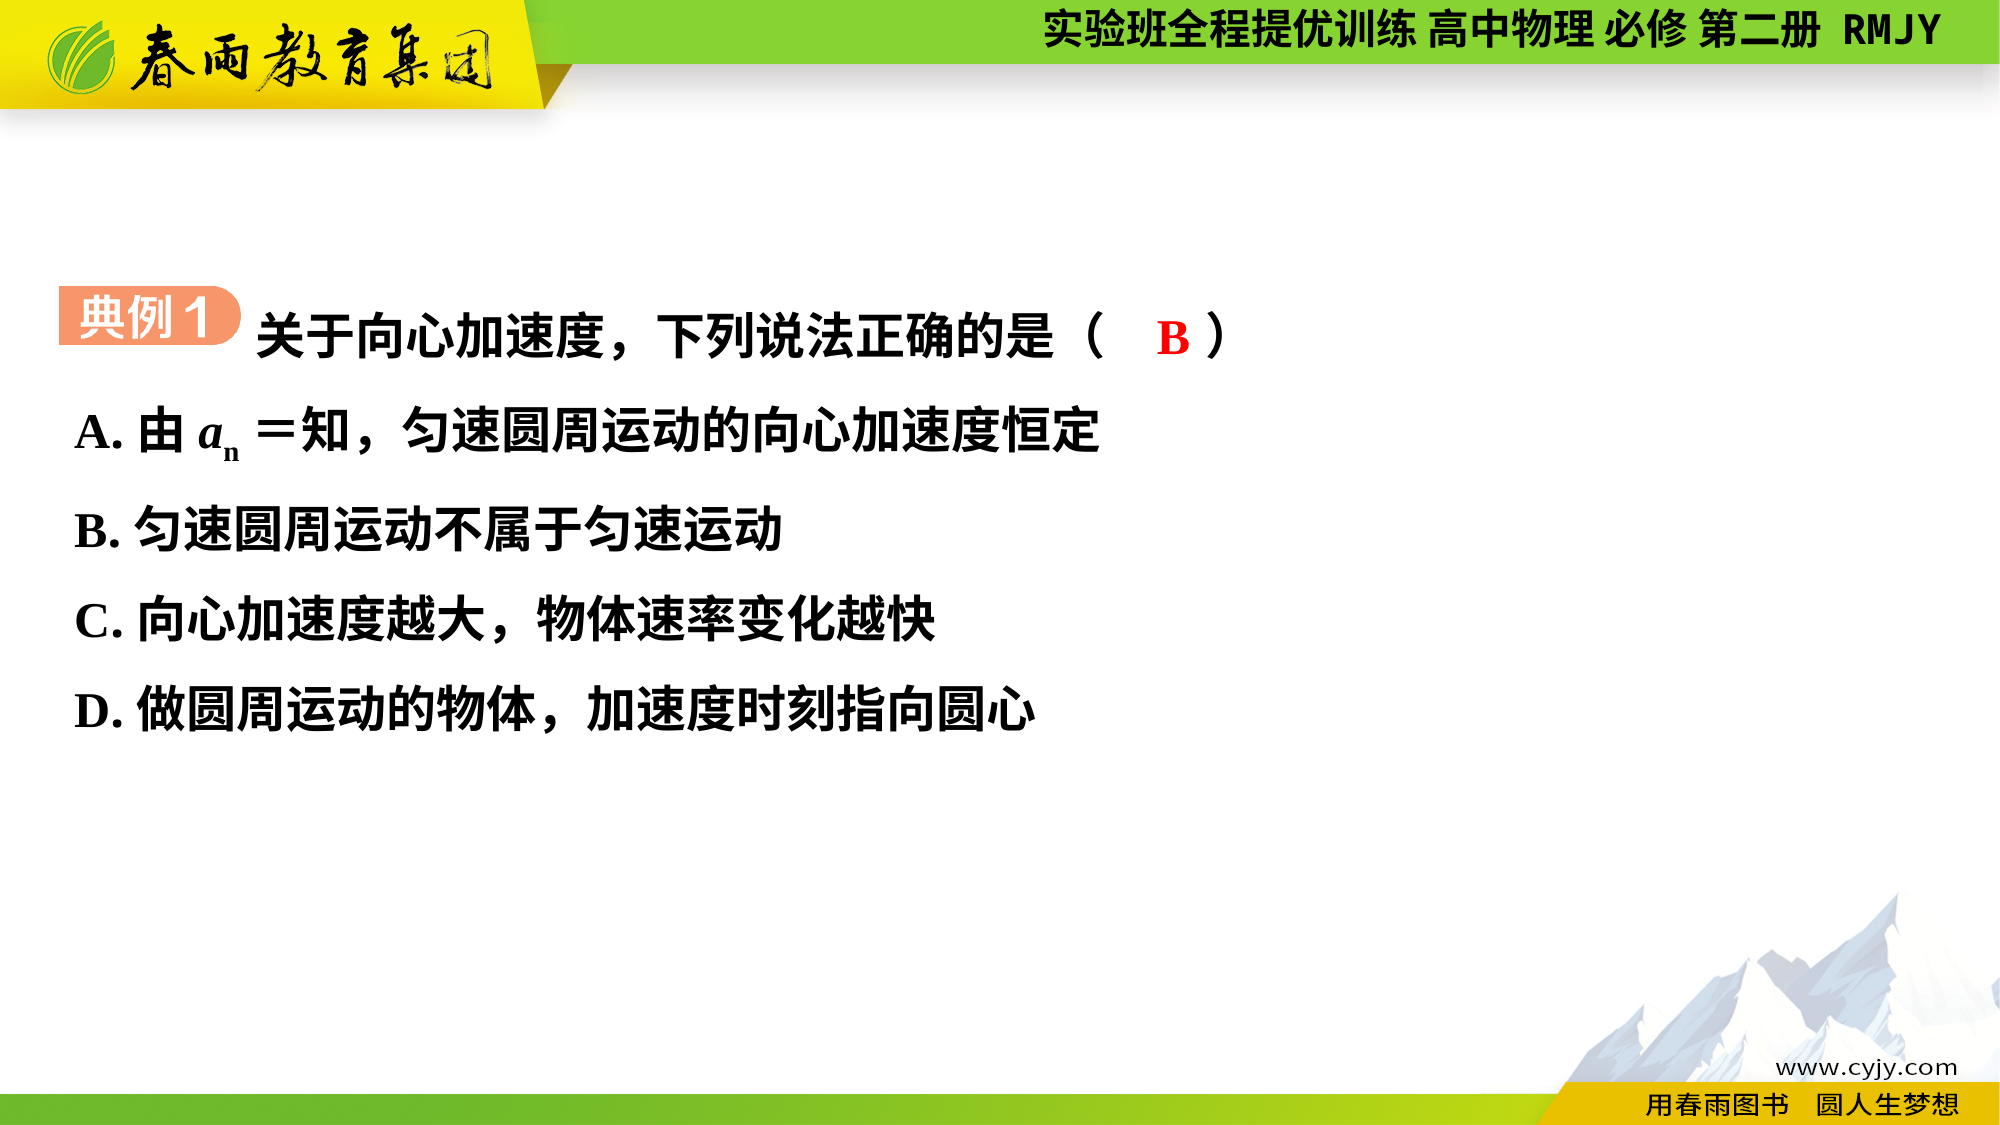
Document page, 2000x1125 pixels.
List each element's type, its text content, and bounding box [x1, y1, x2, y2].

picture [0, 0, 2000, 1125]
text_box B [1142, 267, 1206, 372]
